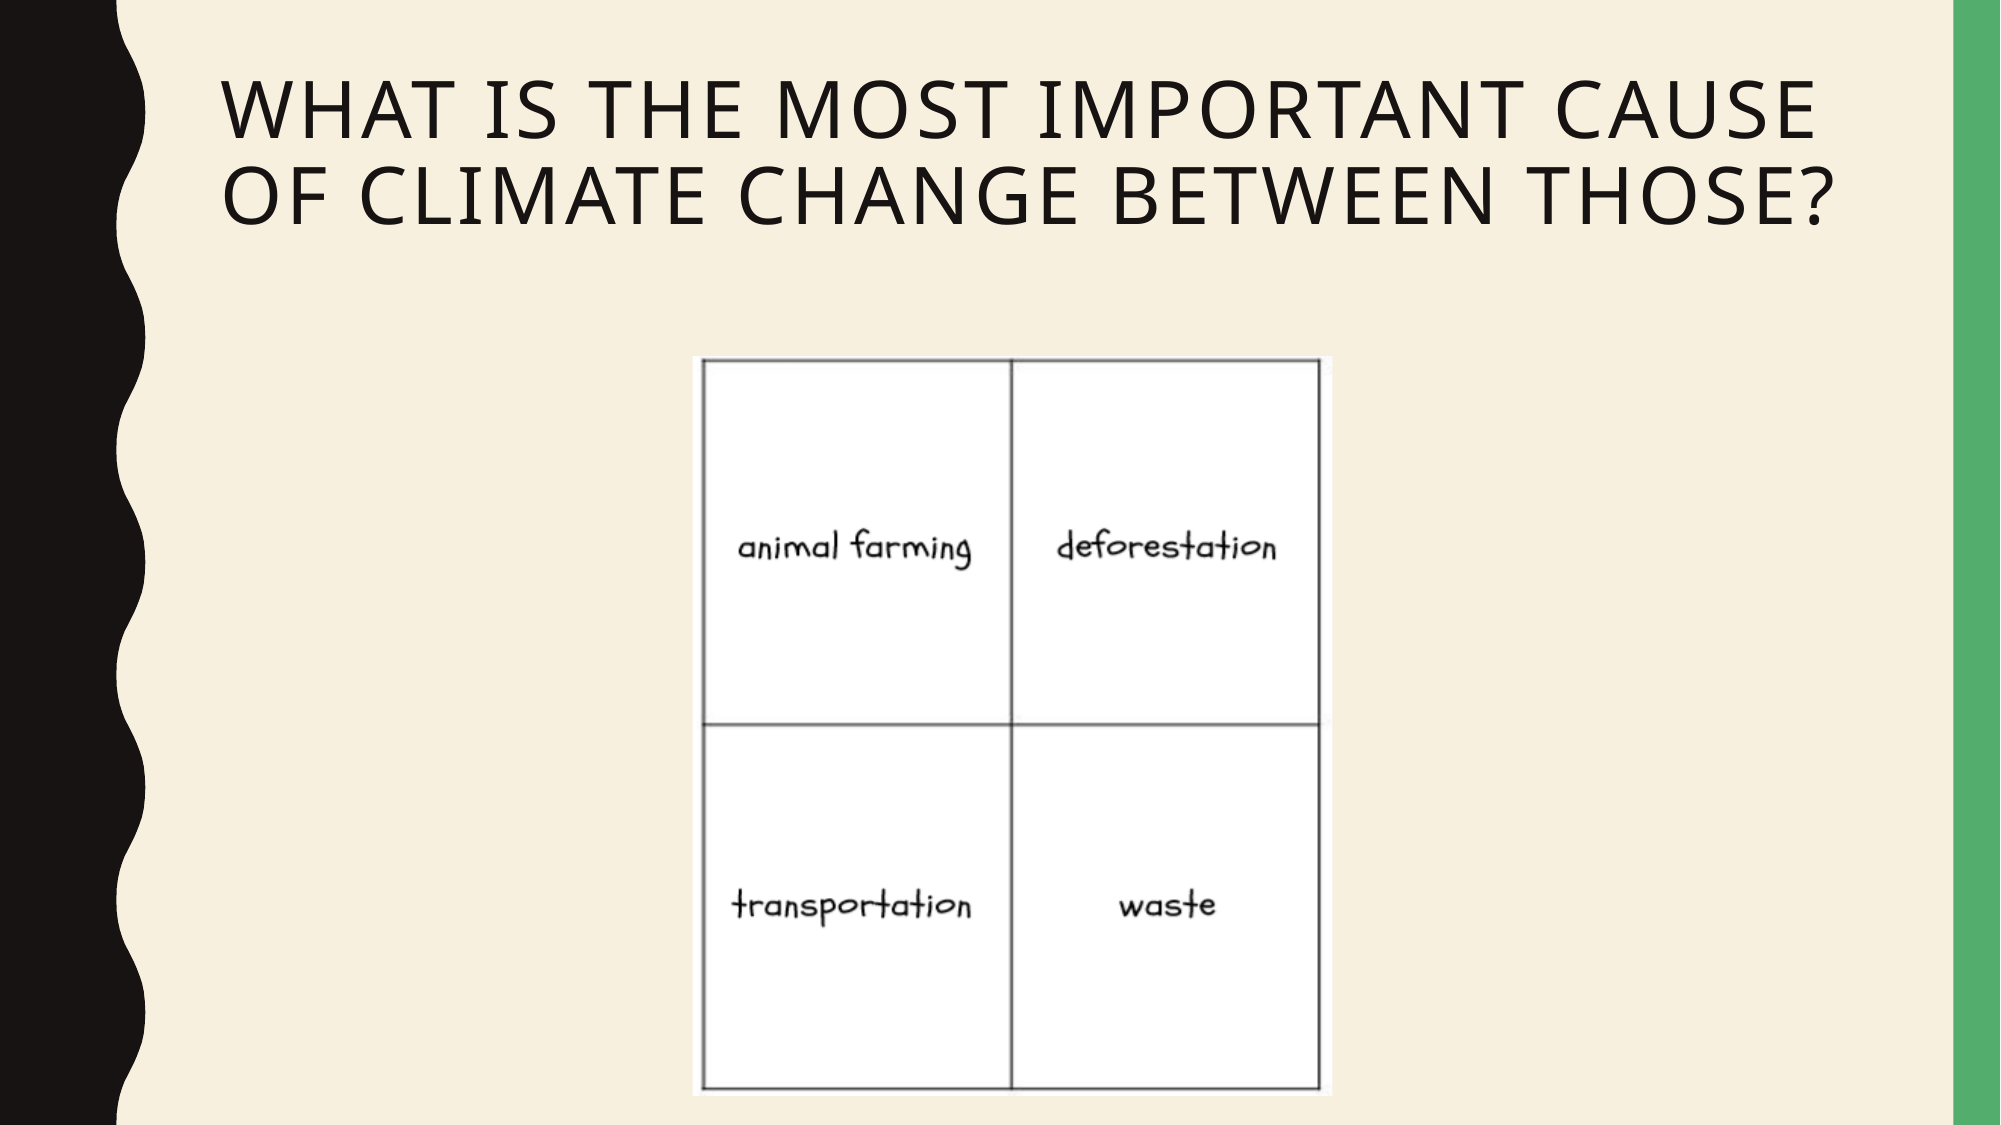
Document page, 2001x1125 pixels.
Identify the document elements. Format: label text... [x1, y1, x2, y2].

title What is the most important cause of climate change between those? [205, 62, 1875, 308]
picture [692, 356, 1333, 1097]
